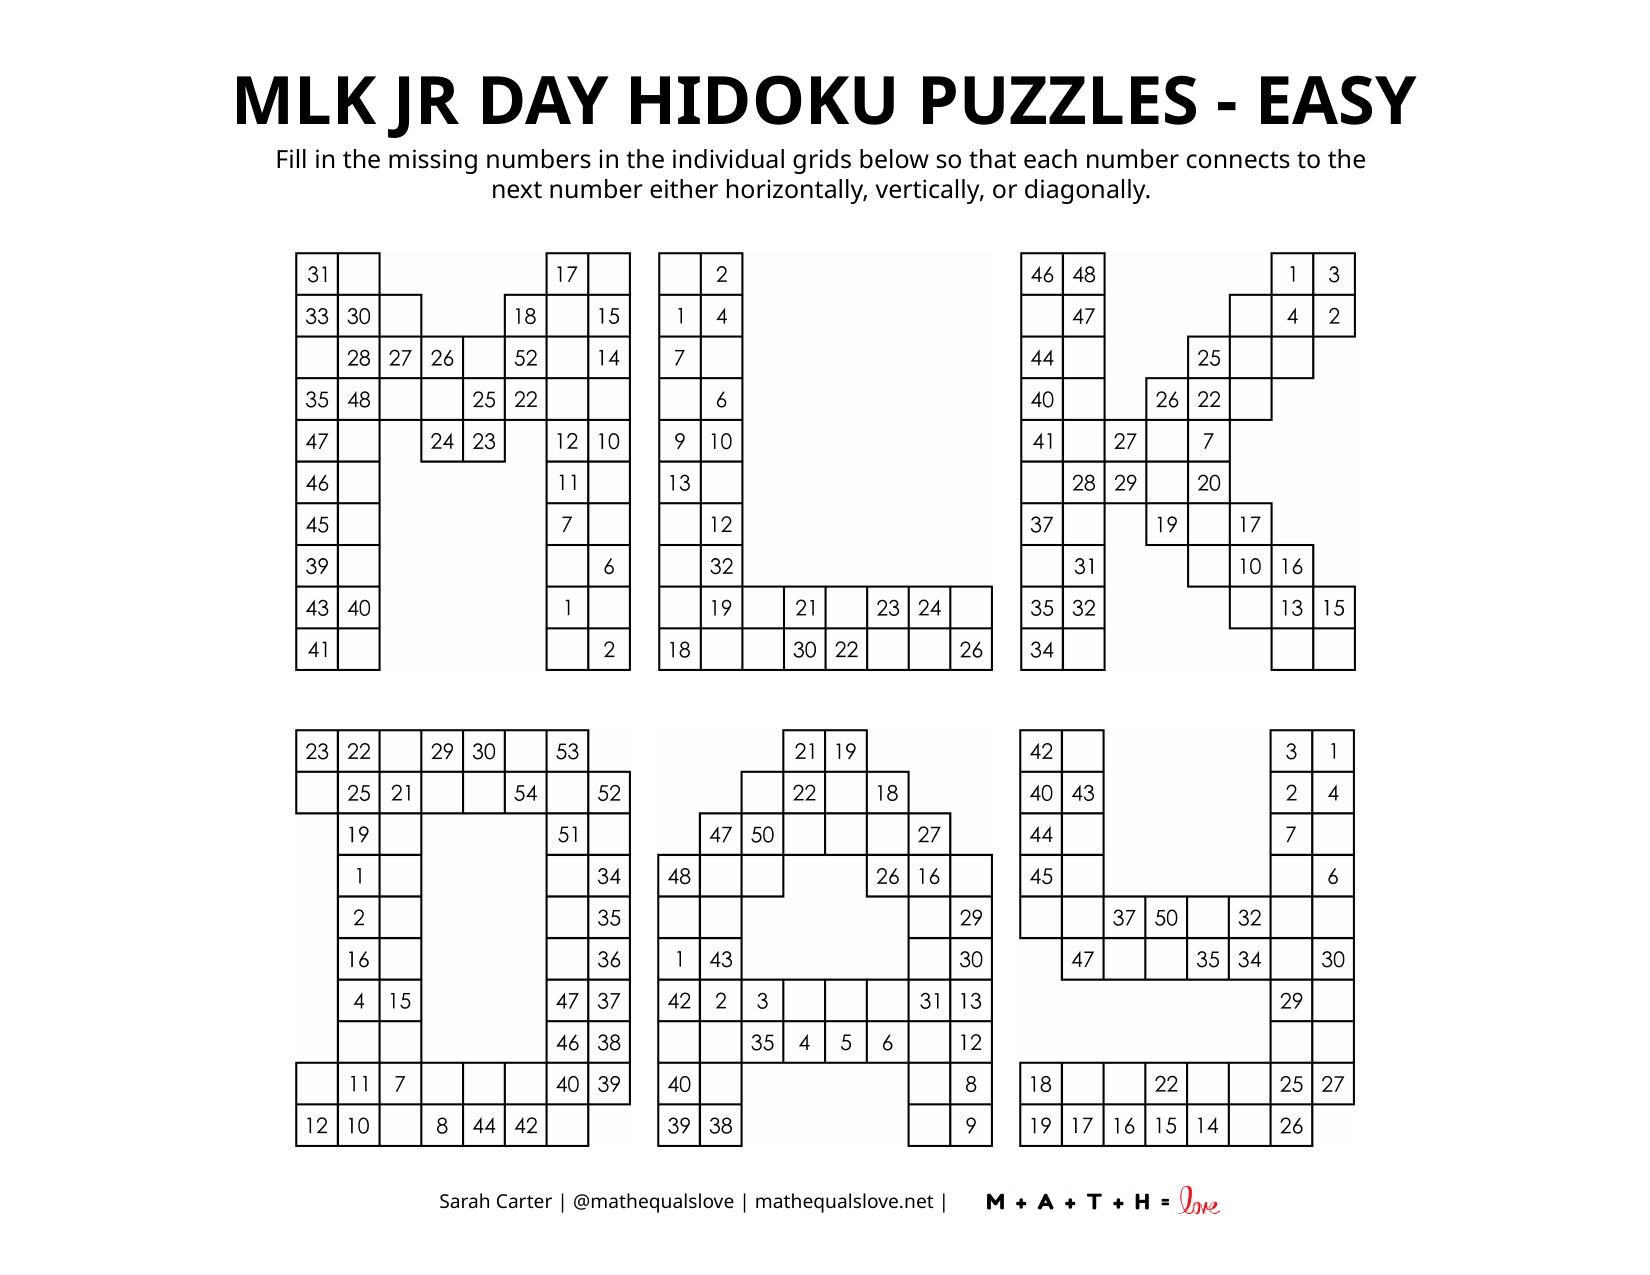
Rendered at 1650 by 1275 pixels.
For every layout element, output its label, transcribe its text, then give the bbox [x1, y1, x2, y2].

text_box MLK JR DAY HIDOKU PUZZLES - EASY [76, 50, 1574, 135]
text_box Fill in the missing numbers in the individual grids below so that each number connects to the next number either horizontally, vertically, or diagonally. [0, 135, 1650, 211]
picture [978, 1183, 1226, 1218]
picture [655, 727, 994, 1149]
picture [1018, 727, 1357, 1149]
picture [293, 250, 632, 672]
picture [656, 250, 995, 672]
picture [1019, 250, 1358, 672]
text_box Sarah Carter | @mathequalslove | mathequalslove.net | [424, 1182, 1259, 1220]
picture [293, 727, 632, 1149]
